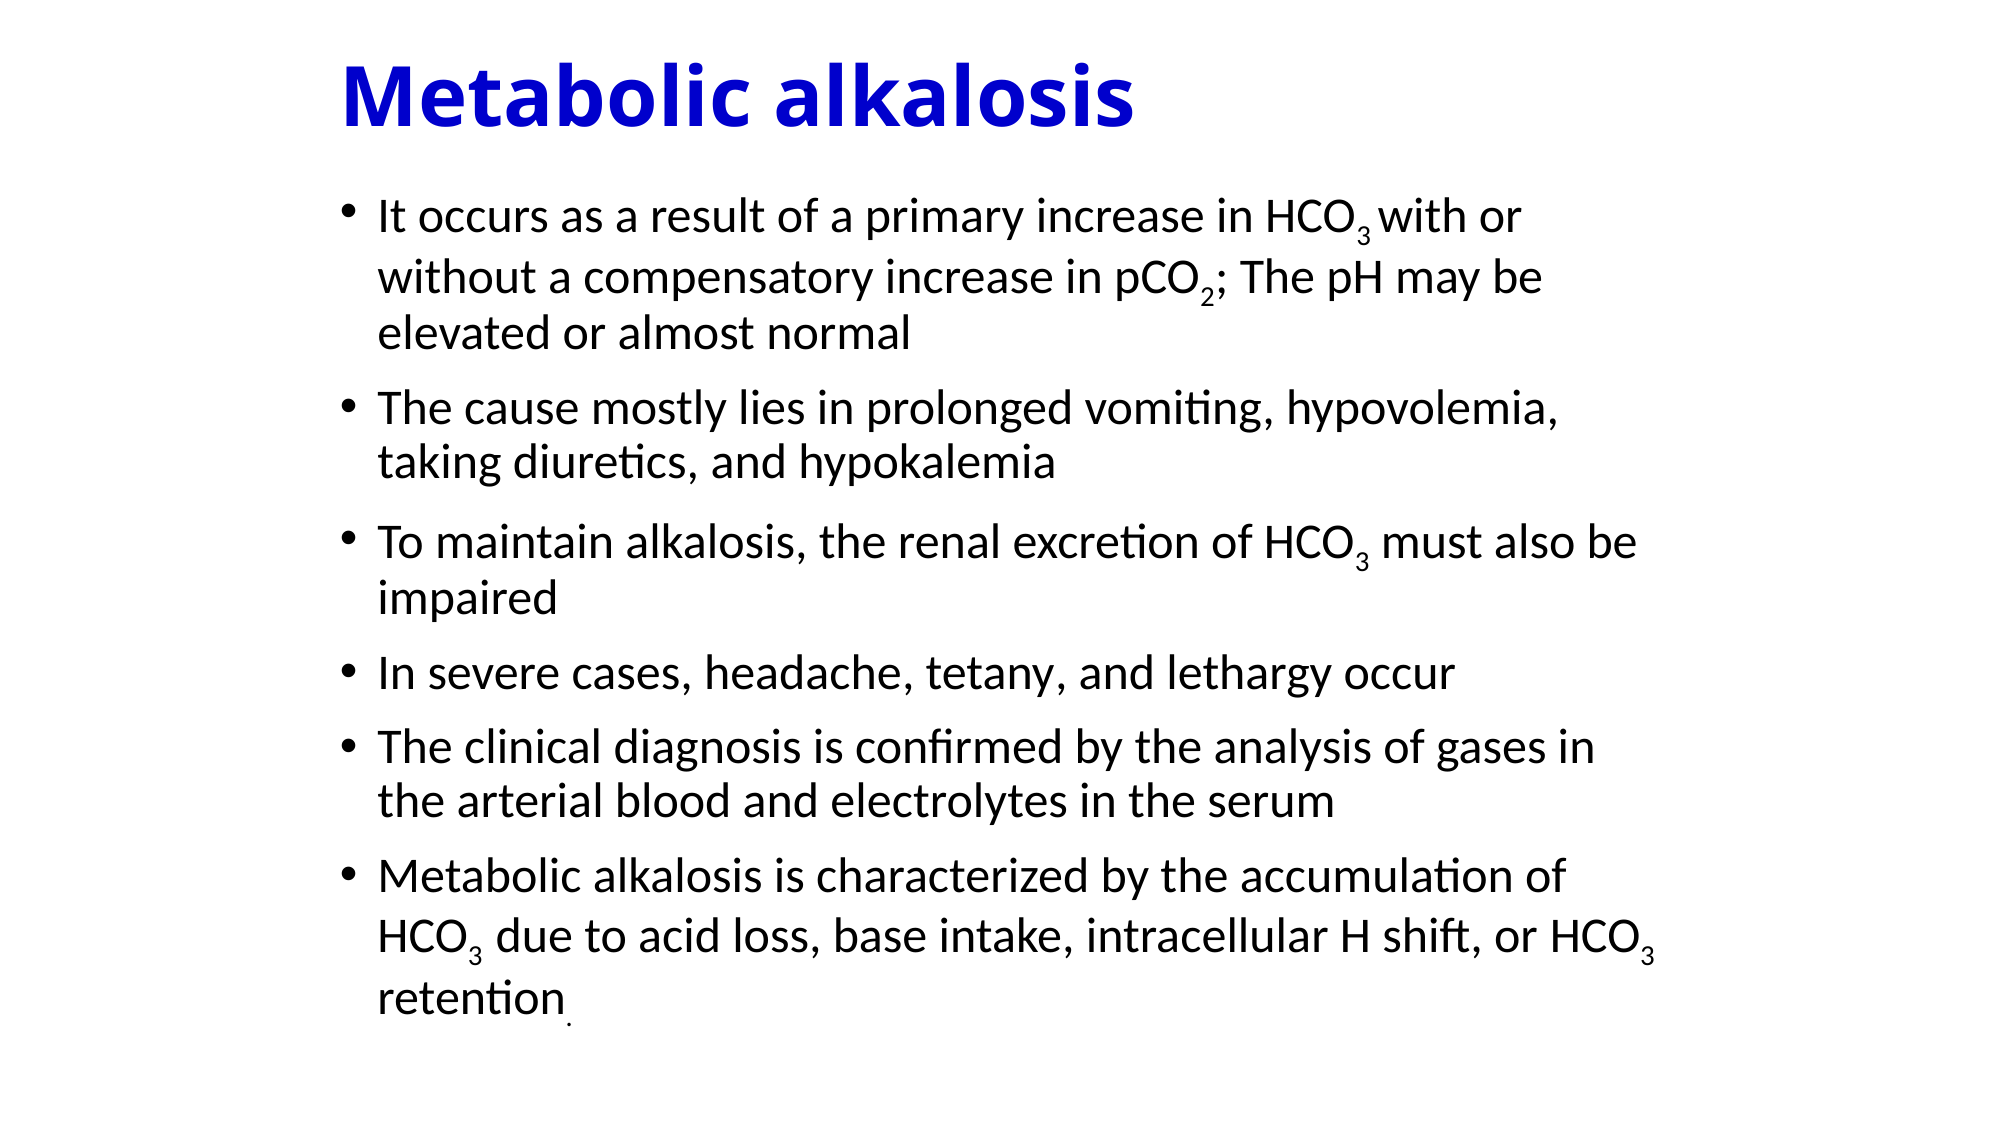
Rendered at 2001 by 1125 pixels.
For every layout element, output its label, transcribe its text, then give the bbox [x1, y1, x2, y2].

title Metabolic alkalosis [324, 23, 1675, 175]
list It occurs as a result of a primary increase in HCO3 with or without a compensatory increase in pCO2; The pH may be elevated or almost normal The cause mostly lies in prolonged vomiting, hypovolemia, taking diuretics, and hypokalemia To maintain alkalosis, the renal excretion of HCO3 must also be impaired In severe cases, headache, tetany, and lethargy occur The clinical diagnosis is confirmed by the analysis of gases in the arterial blood and electrolytes in the serum Metabolic alkalosis is characterized by the accumulation of HCO3 due to acid loss, base intake, intracellular H shift, or HCO3 retention. [324, 175, 1675, 1055]
